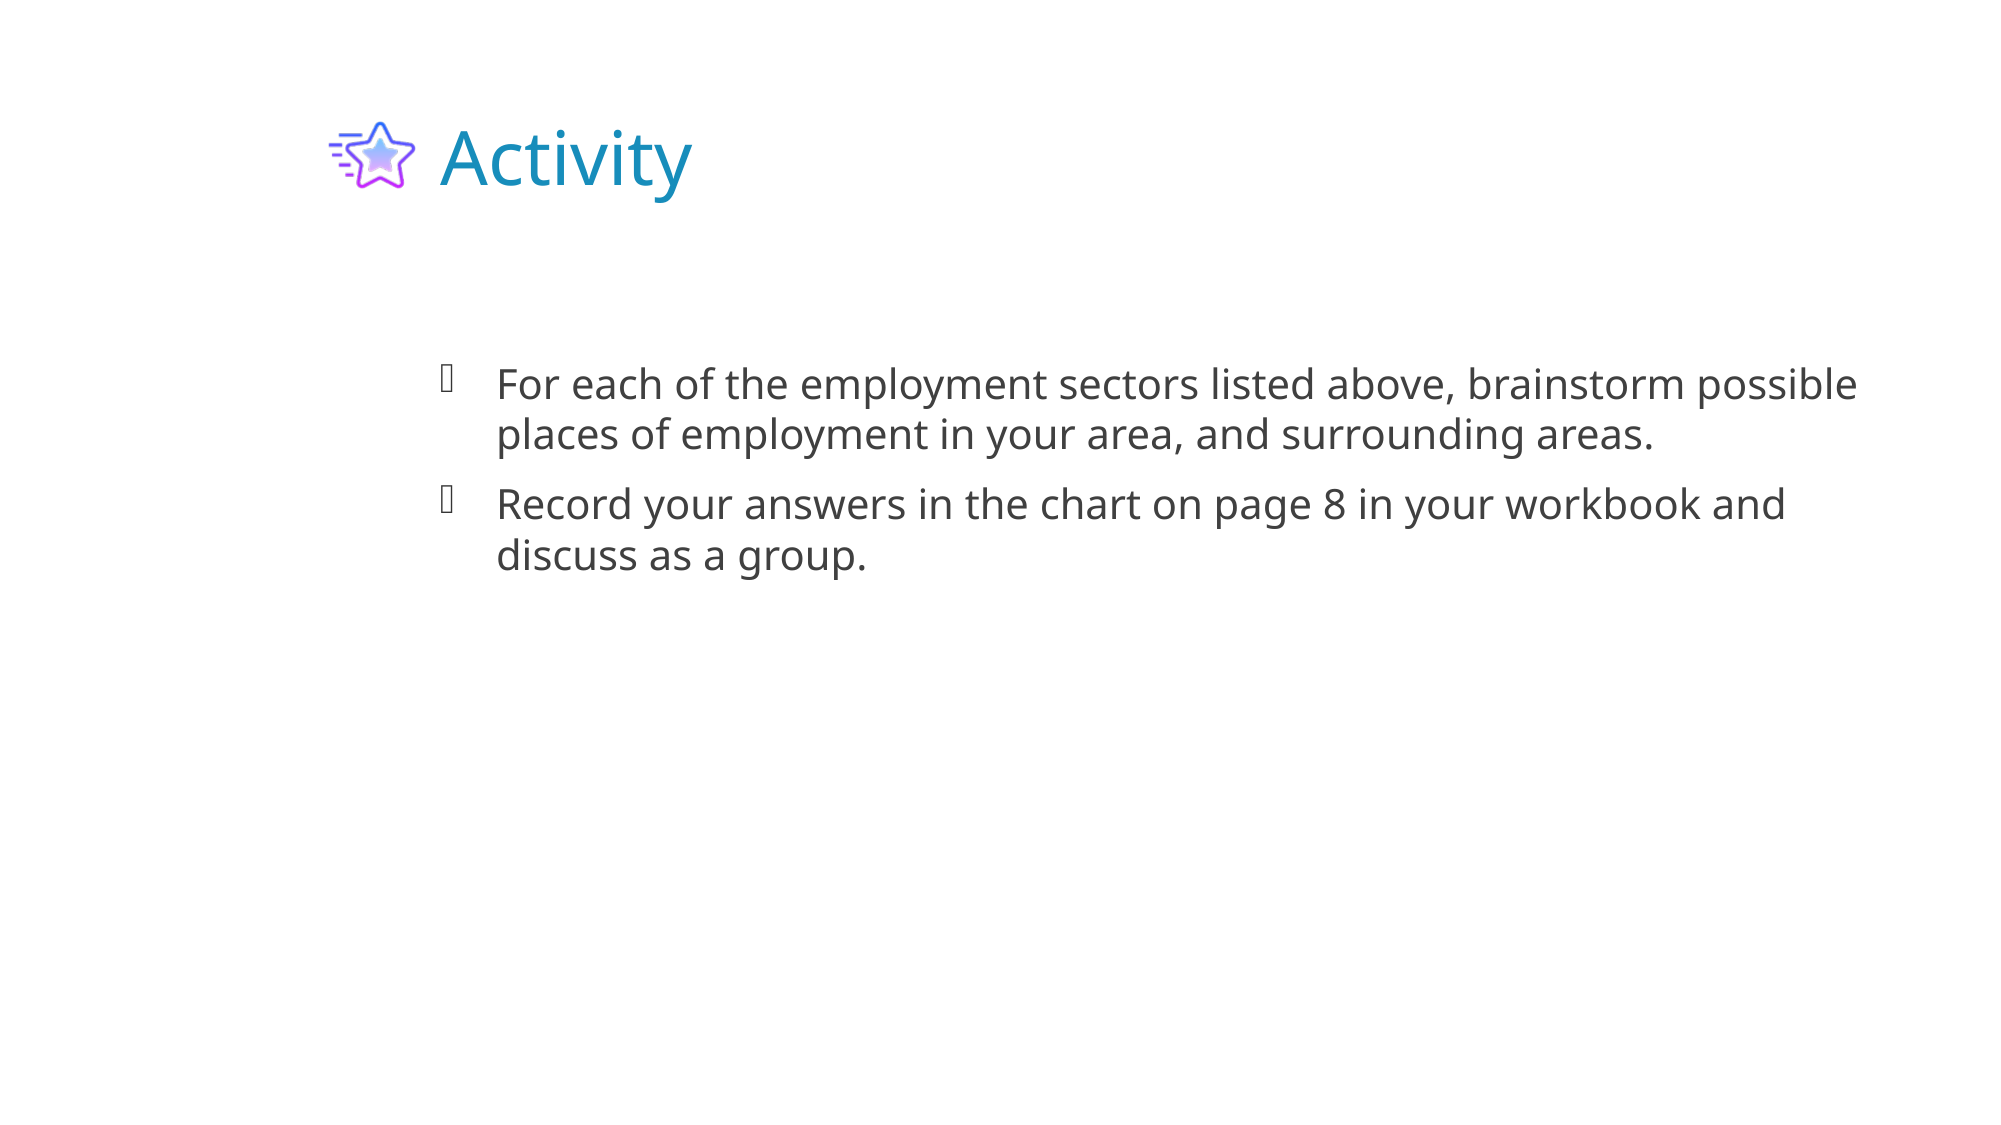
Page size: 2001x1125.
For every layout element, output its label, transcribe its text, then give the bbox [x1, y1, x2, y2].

list For each of the employment sectors listed above, brainstorm possible places of employment in your area, and surrounding areas. Record your answers in the chart on page 8 in your workbook and discuss as a group. [424, 350, 1888, 970]
title Activity [425, 102, 1888, 313]
picture [319, 102, 425, 208]
